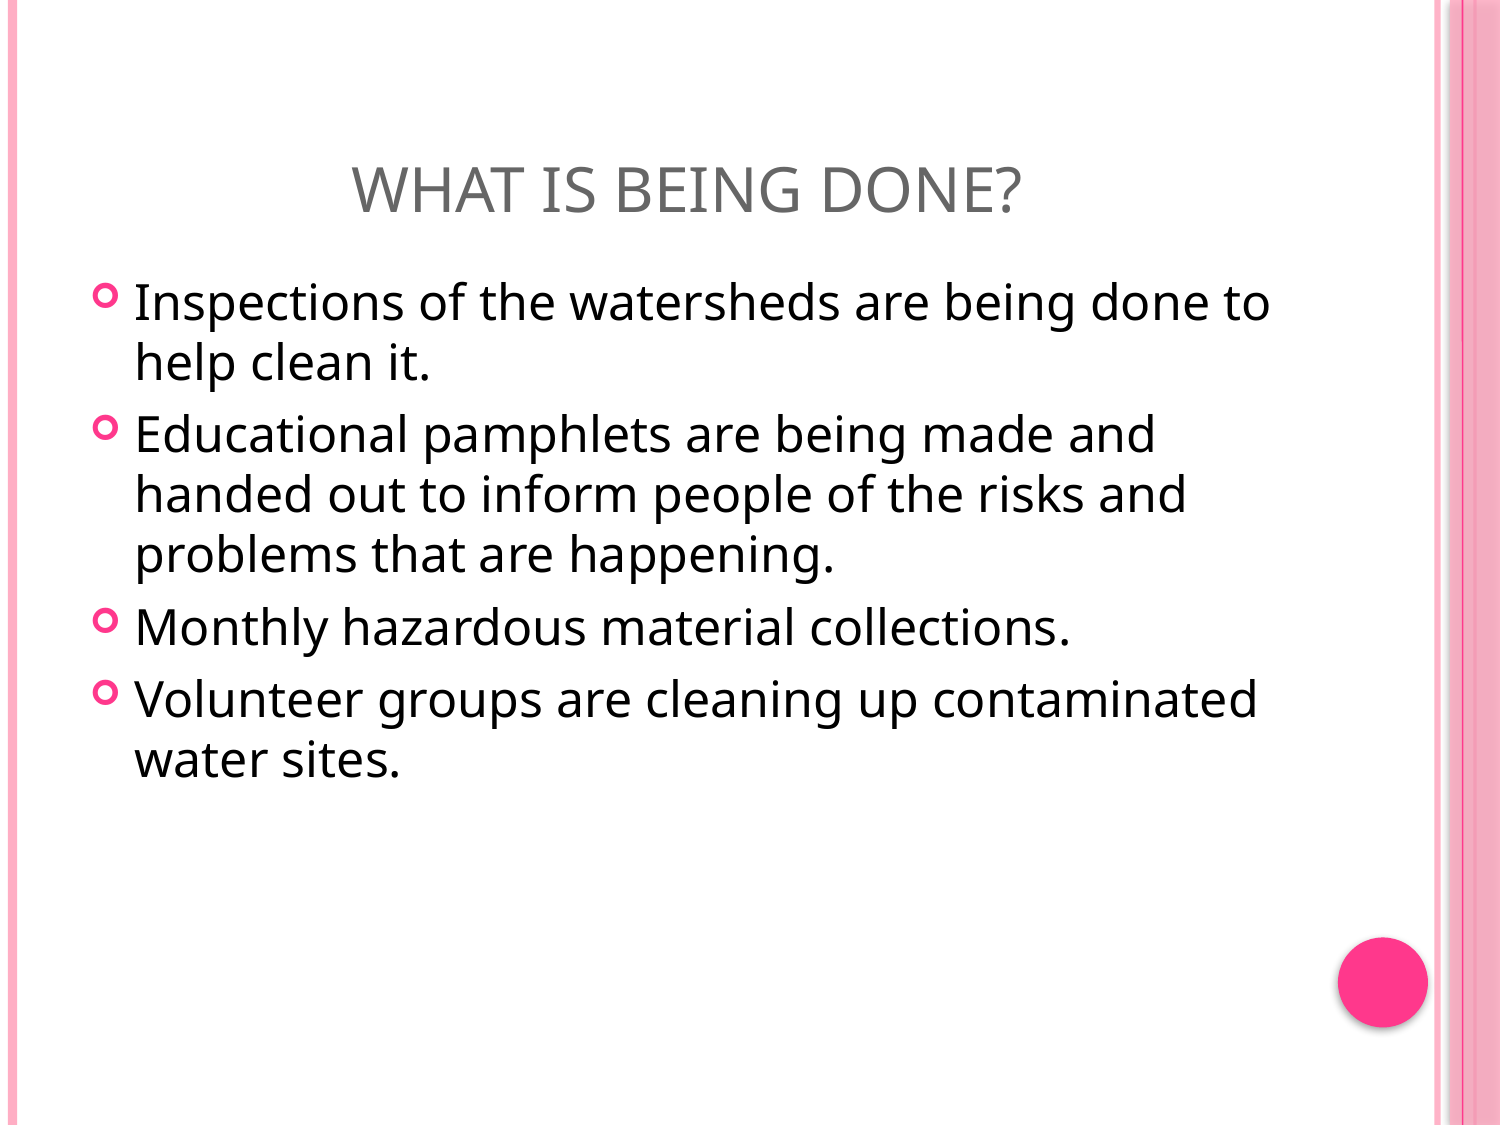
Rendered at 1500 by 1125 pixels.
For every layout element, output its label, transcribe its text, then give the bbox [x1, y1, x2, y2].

list Inspections of the watersheds are being done to help clean it. Educational pamphlets are being made and handed out to inform people of the risks and problems that are happening. Monthly hazardous material collections. Volunteer groups are cleaning up contaminated water sites. [75, 262, 1300, 1062]
title What is being done? [75, 45, 1300, 233]
